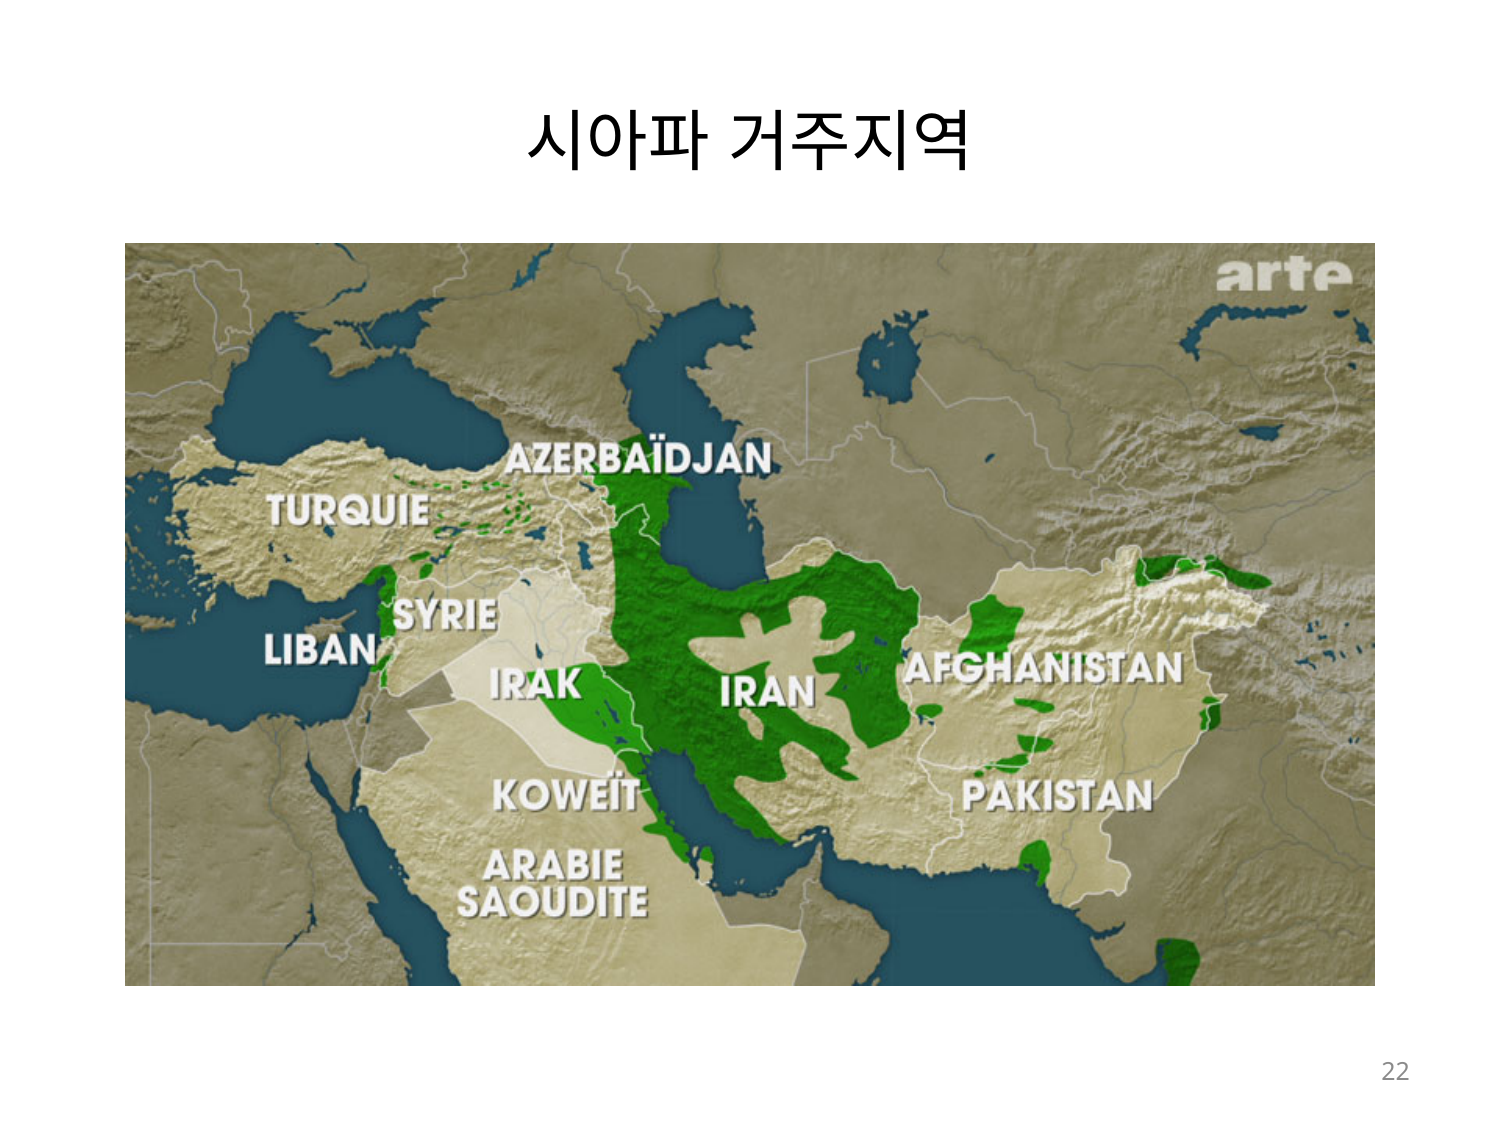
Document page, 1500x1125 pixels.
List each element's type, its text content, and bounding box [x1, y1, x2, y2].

slide_number 22 [1074, 1042, 1425, 1103]
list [124, 243, 1376, 986]
title 시아파 거주지역 [75, 45, 1425, 233]
